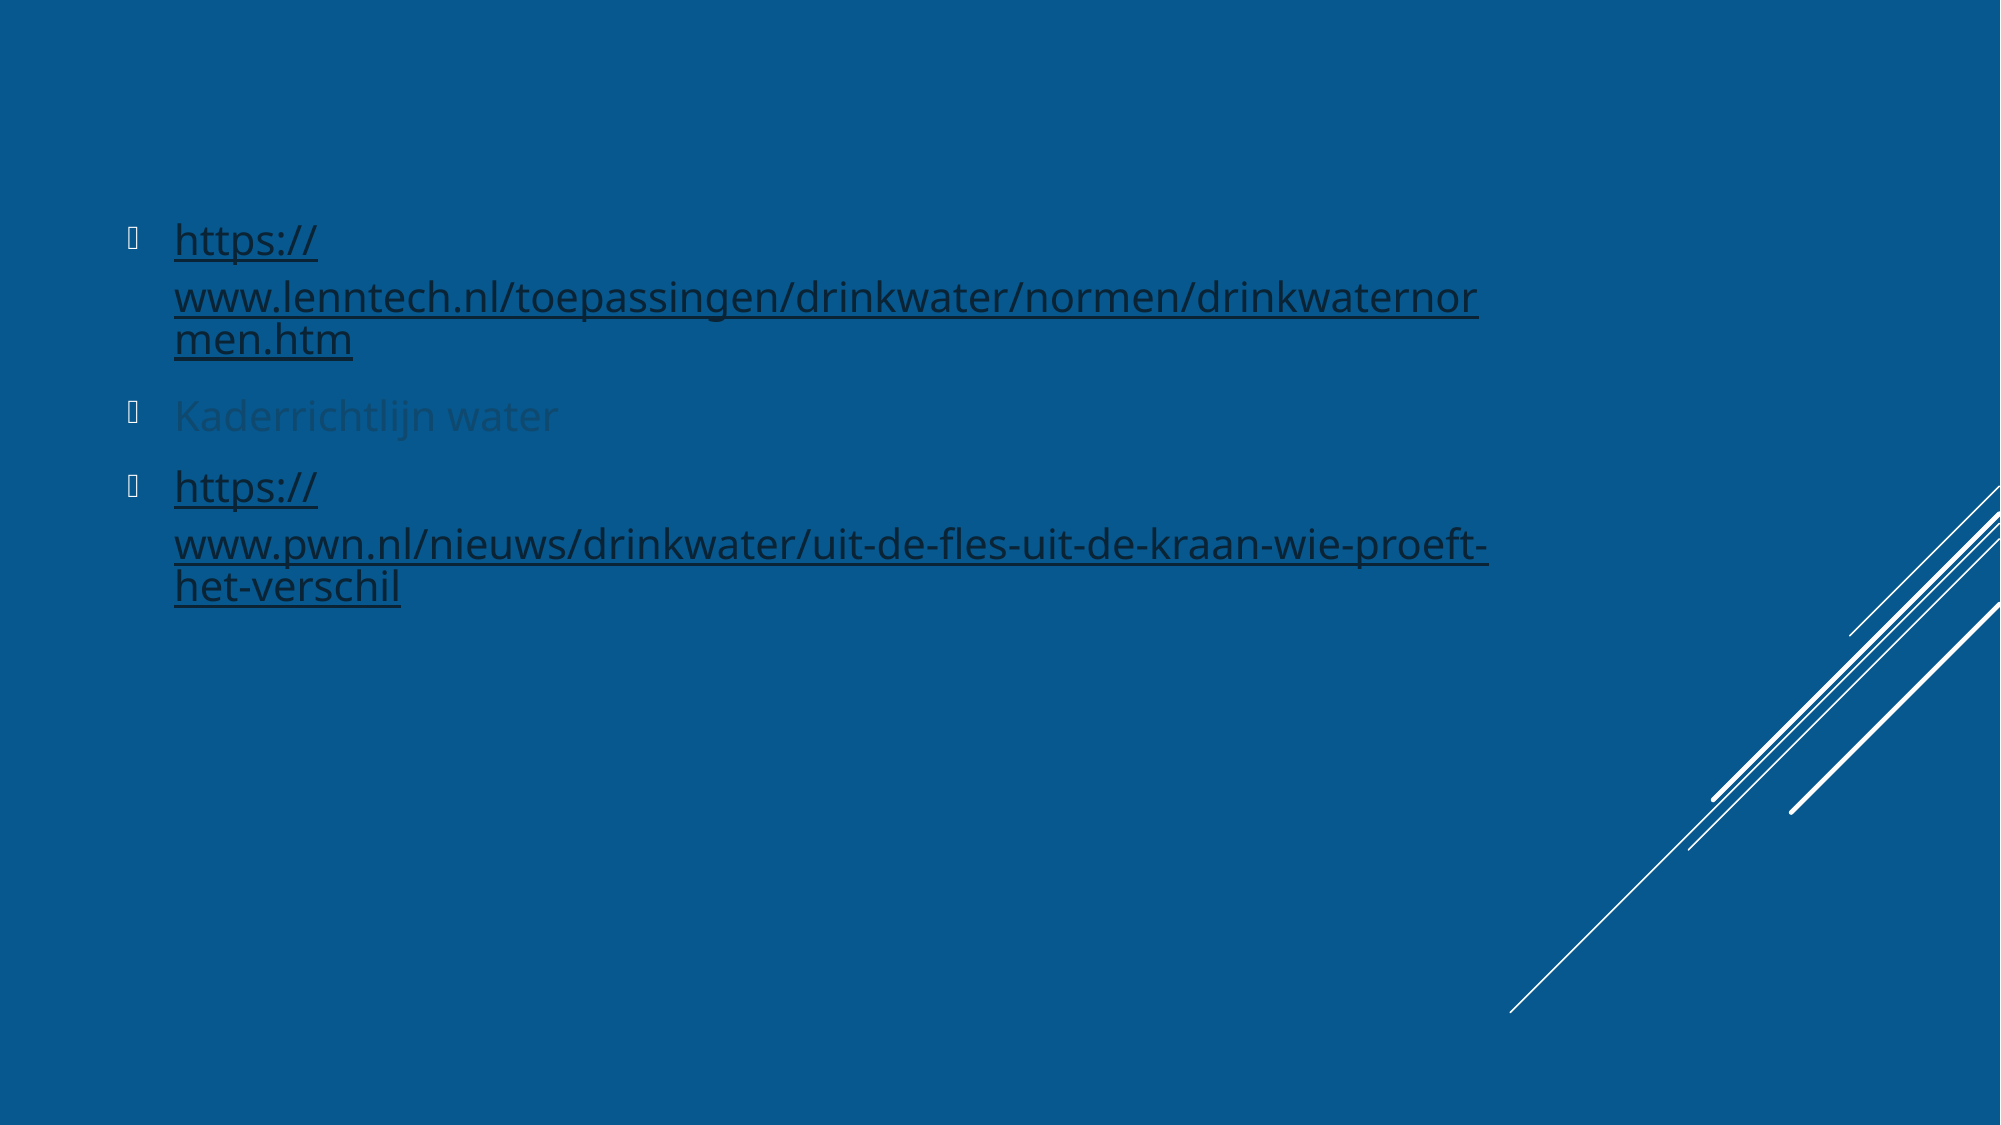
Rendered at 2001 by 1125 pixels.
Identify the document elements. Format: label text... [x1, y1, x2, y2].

list https://www.lenntech.nl/toepassingen/drinkwater/normen/drinkwaternormen.htm Kaderrichtlijn water https://www.pwn.nl/nieuws/drinkwater/uit-de-fles-uit-de-kraan-wie-proeft-het-verschil [112, 112, 1513, 706]
